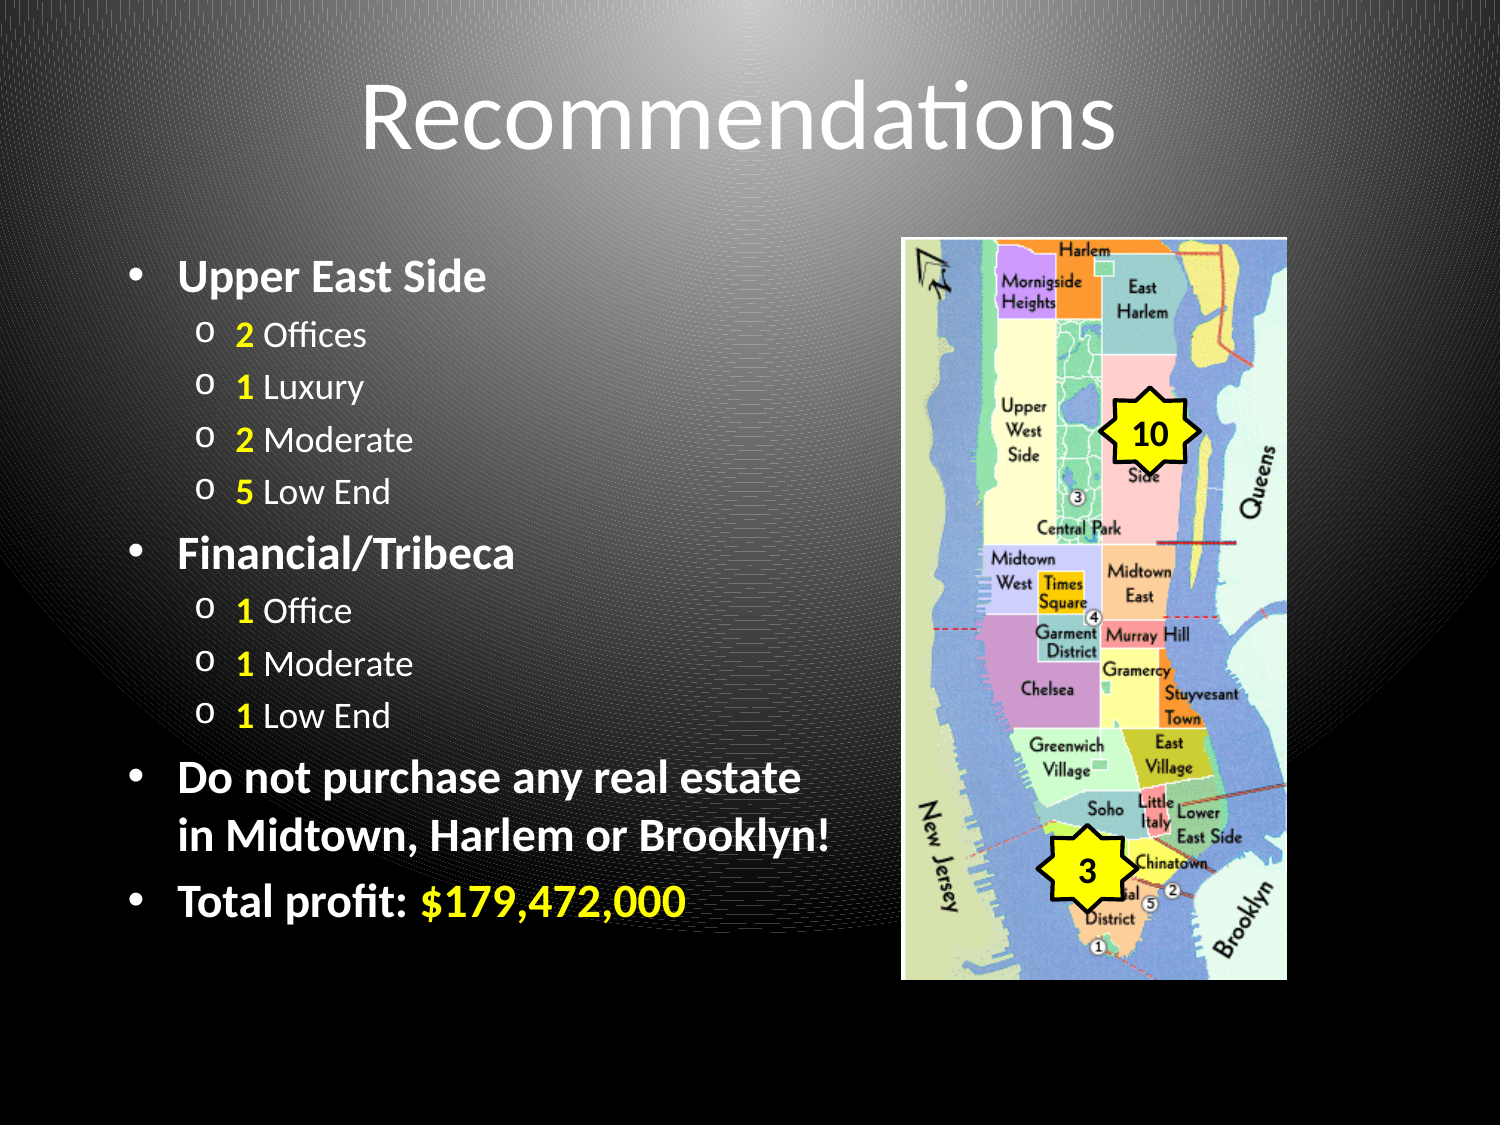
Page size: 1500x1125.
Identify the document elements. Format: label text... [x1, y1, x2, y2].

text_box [1037, 387, 1201, 913]
list Upper East Side 2 Offices 1 Luxury 2 Moderate 5 Low End Financial/Tribeca 1 Office 1 Moderate 1 Low End Do not purchase any real estate in Midtown, Harlem or Brooklyn! Total profit: $179,472,000 [112, 237, 863, 980]
picture [900, 237, 1287, 981]
title Recommendations [75, 45, 1425, 175]
